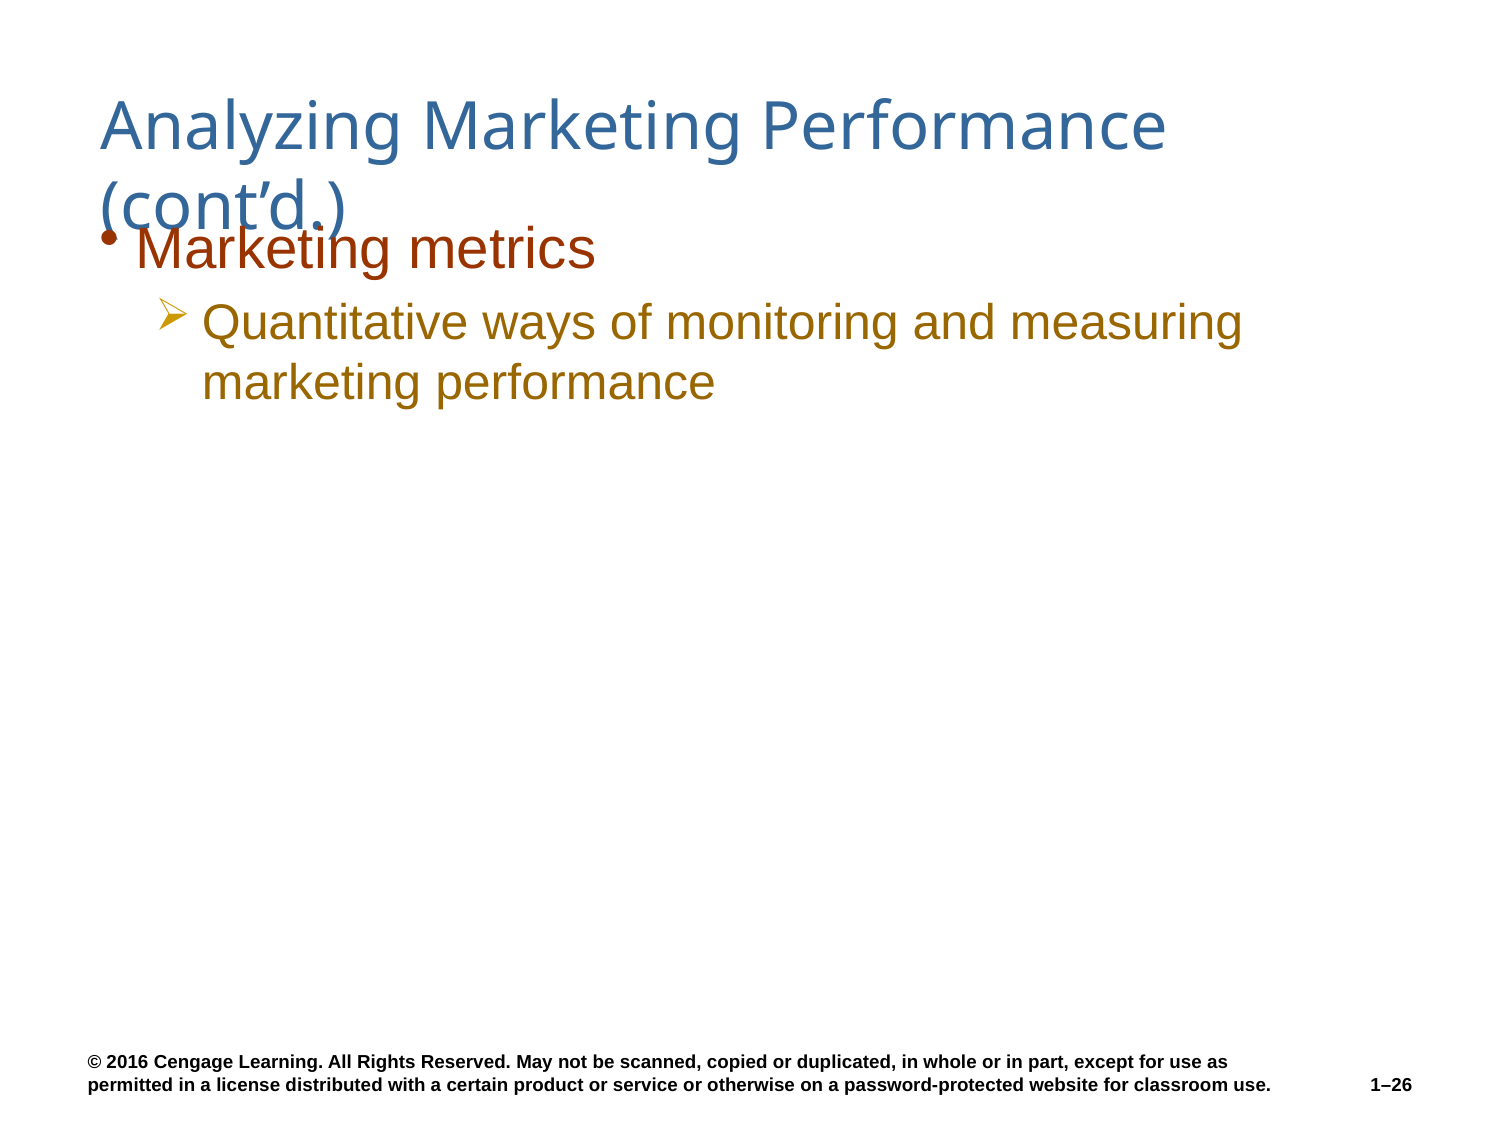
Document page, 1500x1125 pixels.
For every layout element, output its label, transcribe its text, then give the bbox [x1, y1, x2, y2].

title Analyzing Marketing Performance (cont’d.) [85, 75, 1411, 171]
slide_number 1–26 [1050, 1042, 1413, 1103]
footer © 2016 Cengage Learning. All Rights Reserved. May not be scanned, copied or duplicated, in whole or in part, except for use as permitted in a license distributed with a certain product or service or otherwise on a password-protected website for classroom use. [87, 1057, 1050, 1103]
list Marketing metrics Quantitative ways of monitoring and measuring marketing performance [84, 202, 1414, 1013]
